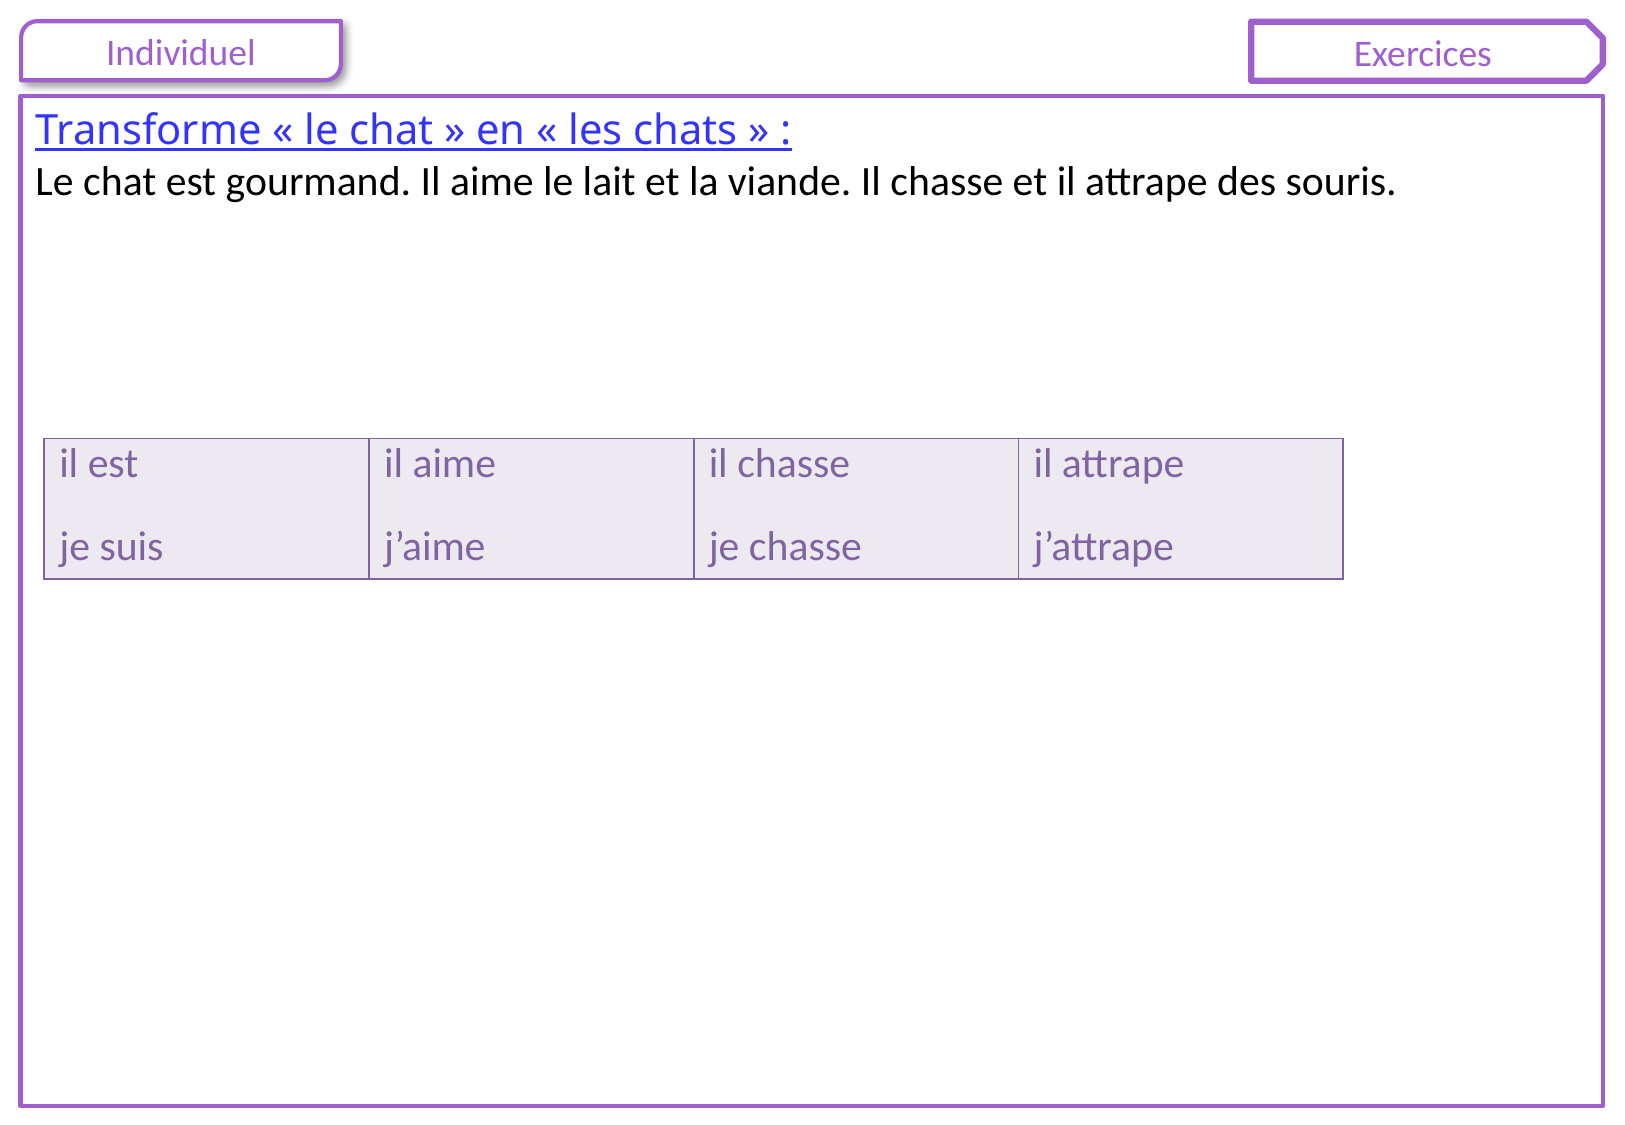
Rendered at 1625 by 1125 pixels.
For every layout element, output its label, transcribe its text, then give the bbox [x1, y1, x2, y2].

table_header il chasse je chasse [695, 439, 1018, 578]
list Transforme « le chat » en « les chats » : Le chat est gourmand. Il aime le lait et la viande. Il chasse et il attrape des souris. [18, 94, 1605, 1108]
table_header il attrape j’attrape [1019, 439, 1342, 578]
table_header il est je suis [45, 439, 368, 578]
table_header il aime j’aime [370, 439, 693, 578]
